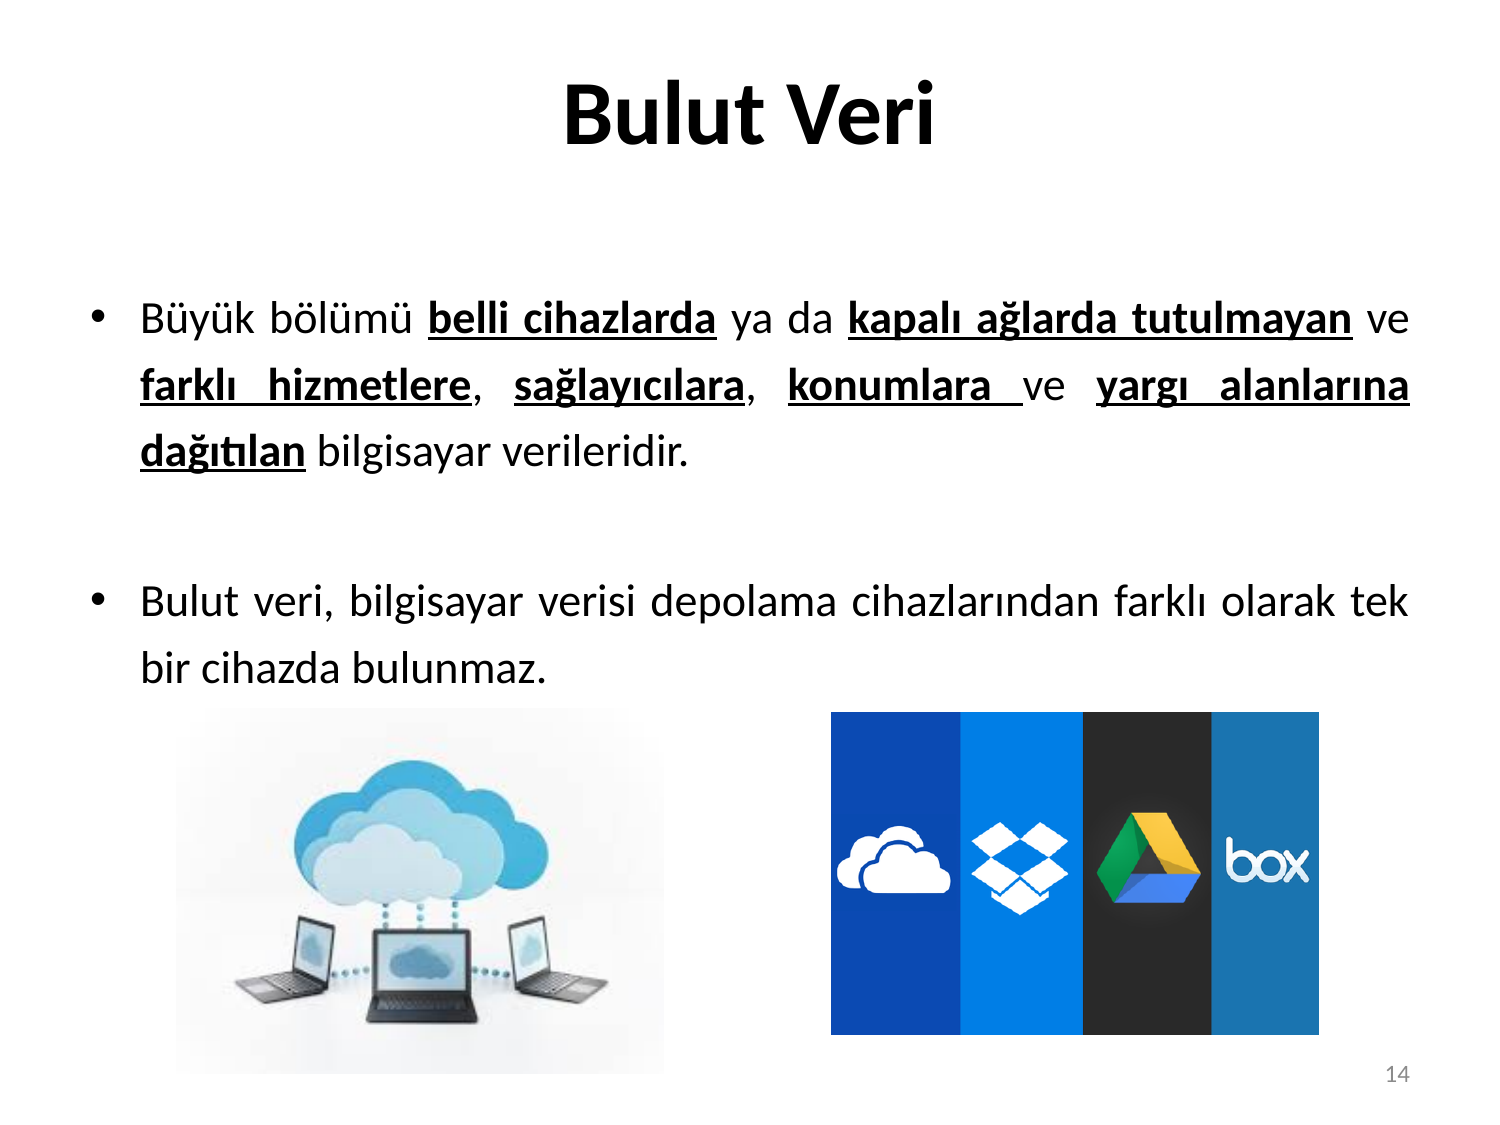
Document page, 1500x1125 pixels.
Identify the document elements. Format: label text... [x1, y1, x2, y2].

picture [176, 708, 664, 1074]
title Bulut Veri [75, 45, 1425, 233]
picture [831, 712, 1319, 1035]
slide_number 14 [1074, 1042, 1425, 1103]
list Büyük bölümü belli cihazlarda ya da kapalı ağlarda tutulmayan ve farklı hizmetlere, sağlayıcılara, konumlara ve yargı alanlarına dağıtılan bilgisayar verileridir. Bulut veri, bilgisayar verisi depolama cihazlarından farklı olarak tek bir cihazda bulunmaz. [75, 269, 1425, 701]
